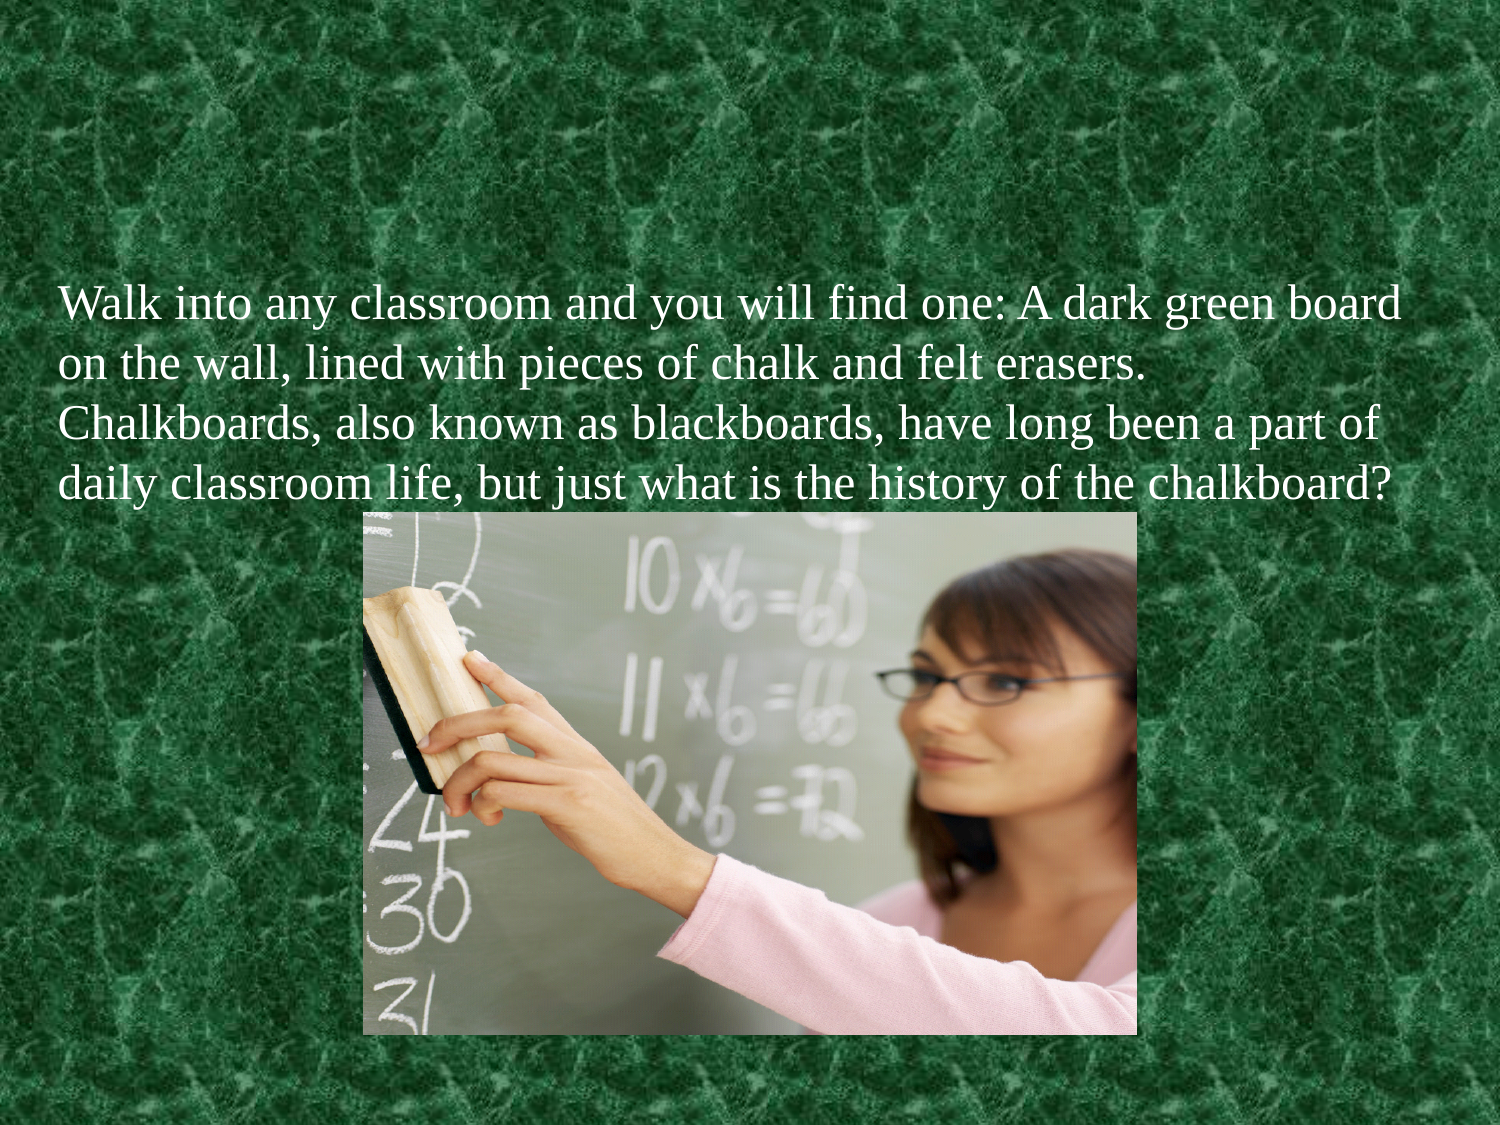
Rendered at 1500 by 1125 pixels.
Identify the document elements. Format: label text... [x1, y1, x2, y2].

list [362, 512, 1138, 1036]
text_box Walk into any classroom and you will find one: A dark green board on the wall, lined with pieces of chalk and felt erasers. Chalkboards, also known as blackboards, have long been a part of daily classroom life, but just what is the history of the chalkboard? [42, 262, 1430, 518]
picture [0, 0, 1500, 1125]
